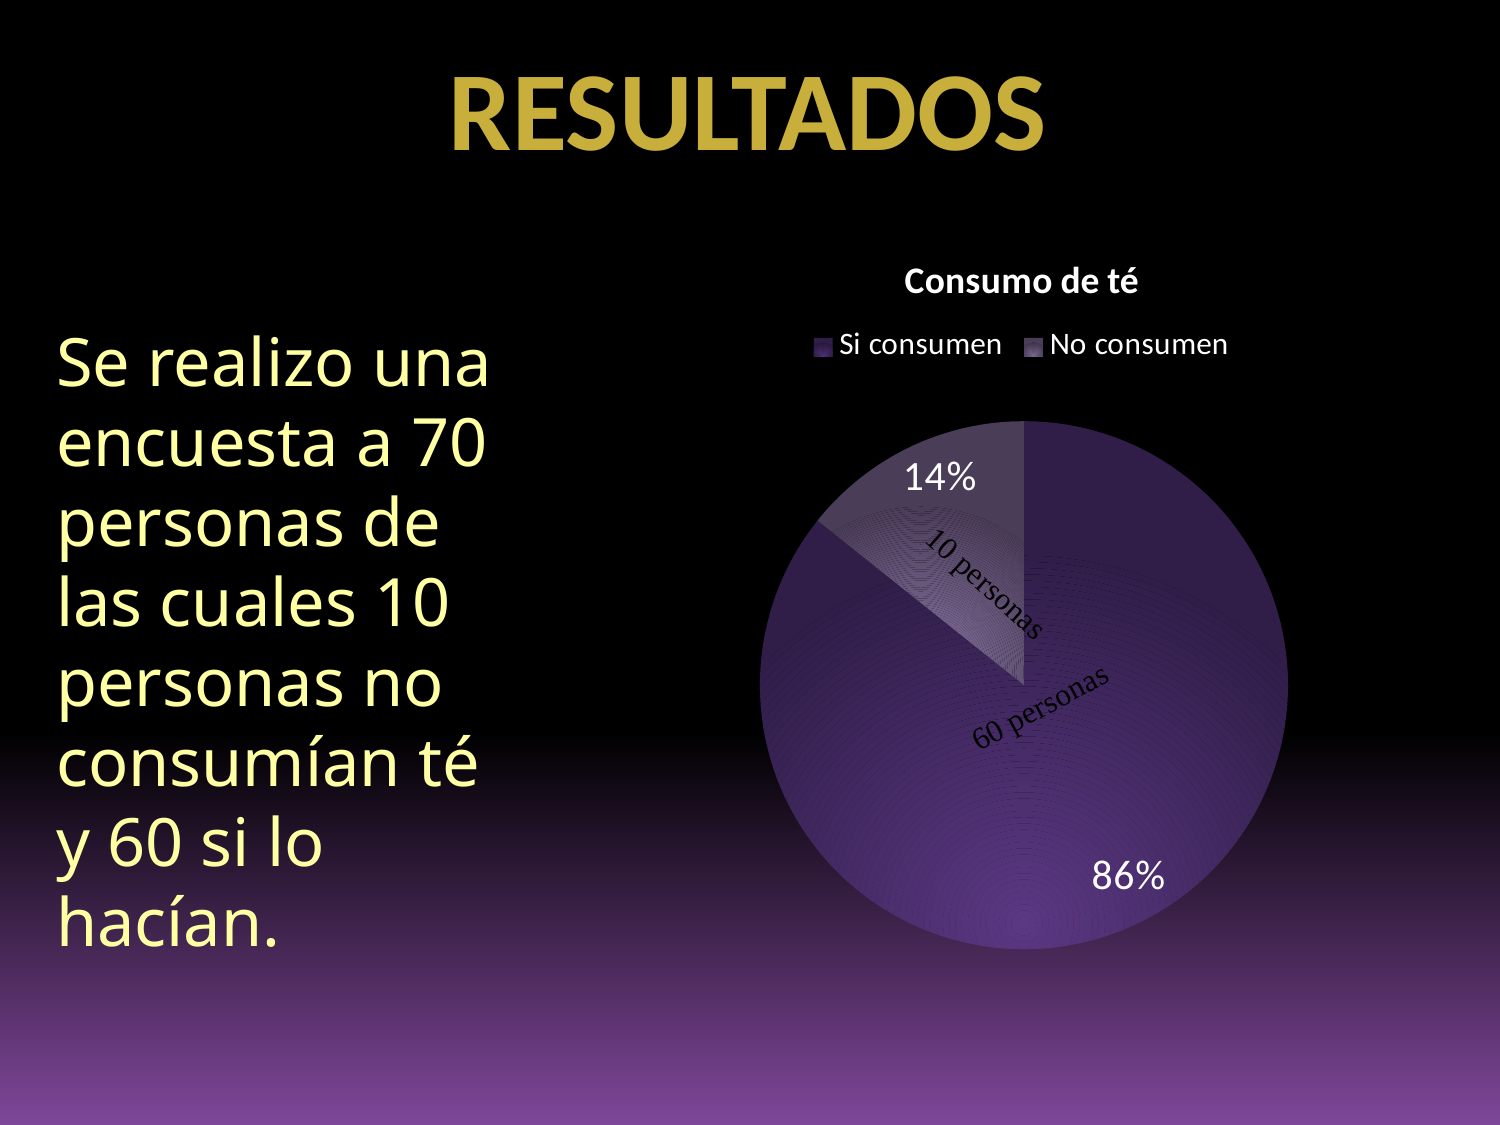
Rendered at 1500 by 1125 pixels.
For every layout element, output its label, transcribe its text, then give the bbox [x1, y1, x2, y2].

chart [584, 231, 1459, 965]
text_box Se realizo una encuesta a 70 personas de las cuales 10 personas no consumían té y 60 si lo hacían. [39, 310, 545, 969]
text_box RESULTADOS [433, 30, 1063, 181]
